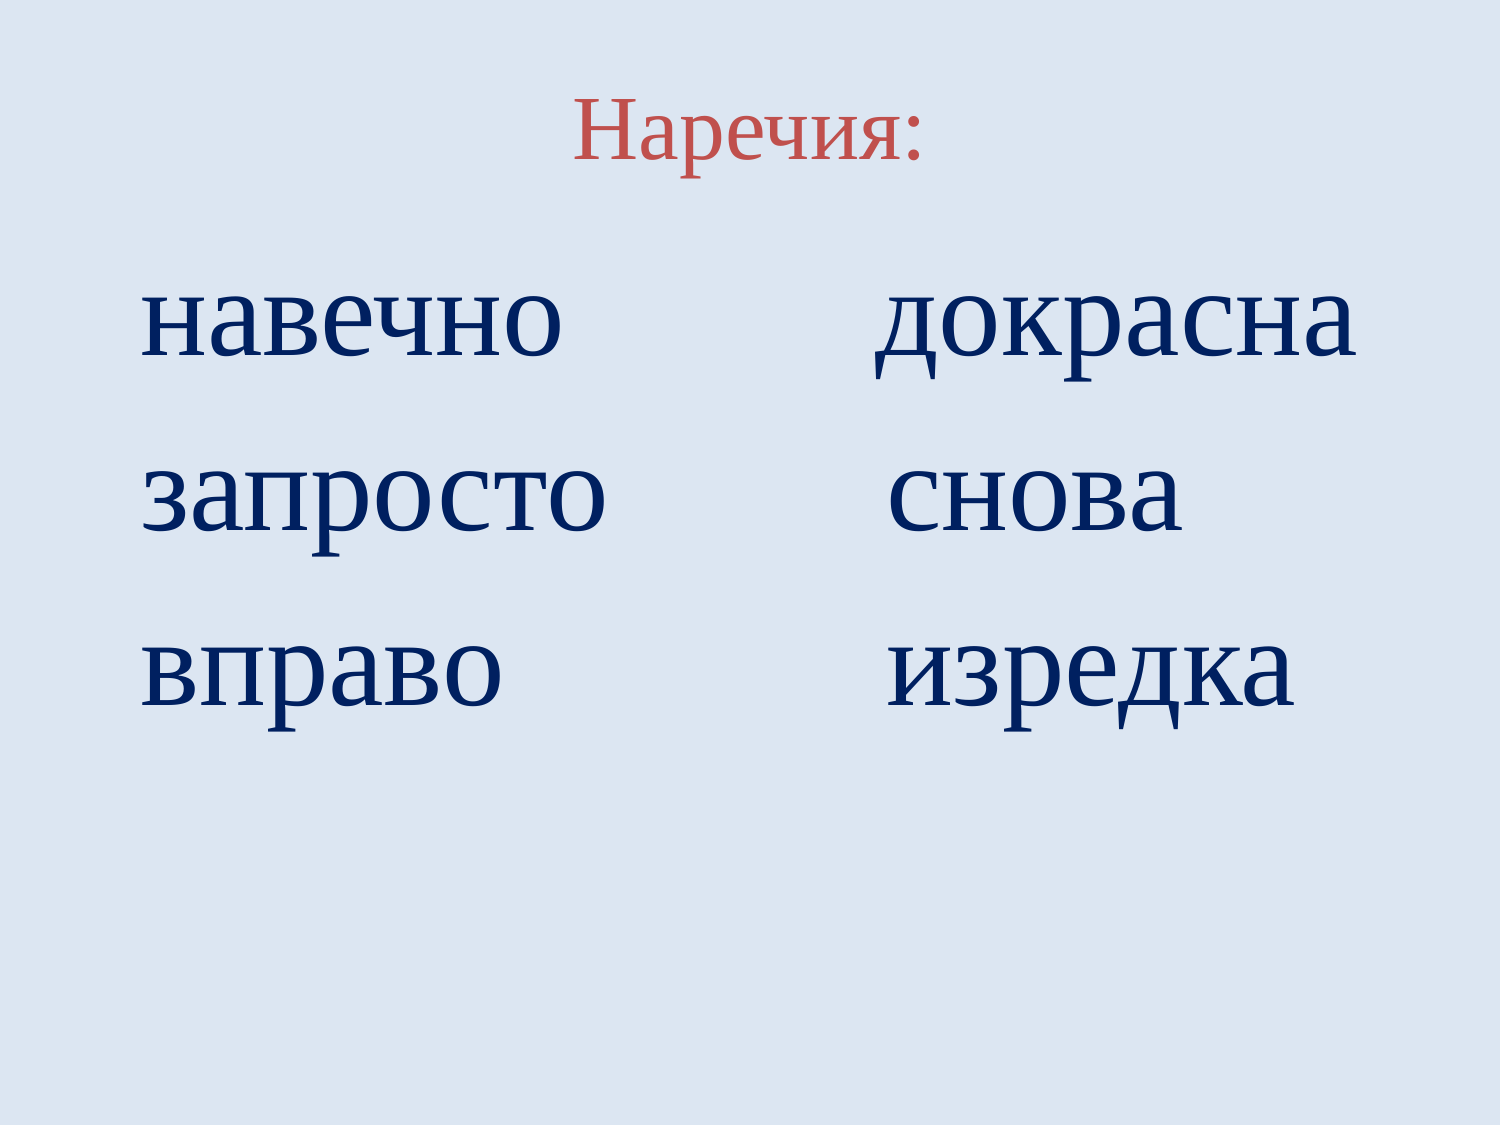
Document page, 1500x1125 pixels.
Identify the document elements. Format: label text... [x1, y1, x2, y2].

list докрасна снова изредка [714, 222, 1500, 1125]
list навечно запросто вправо [0, 222, 714, 1125]
title Наречия: [0, 0, 1500, 222]
